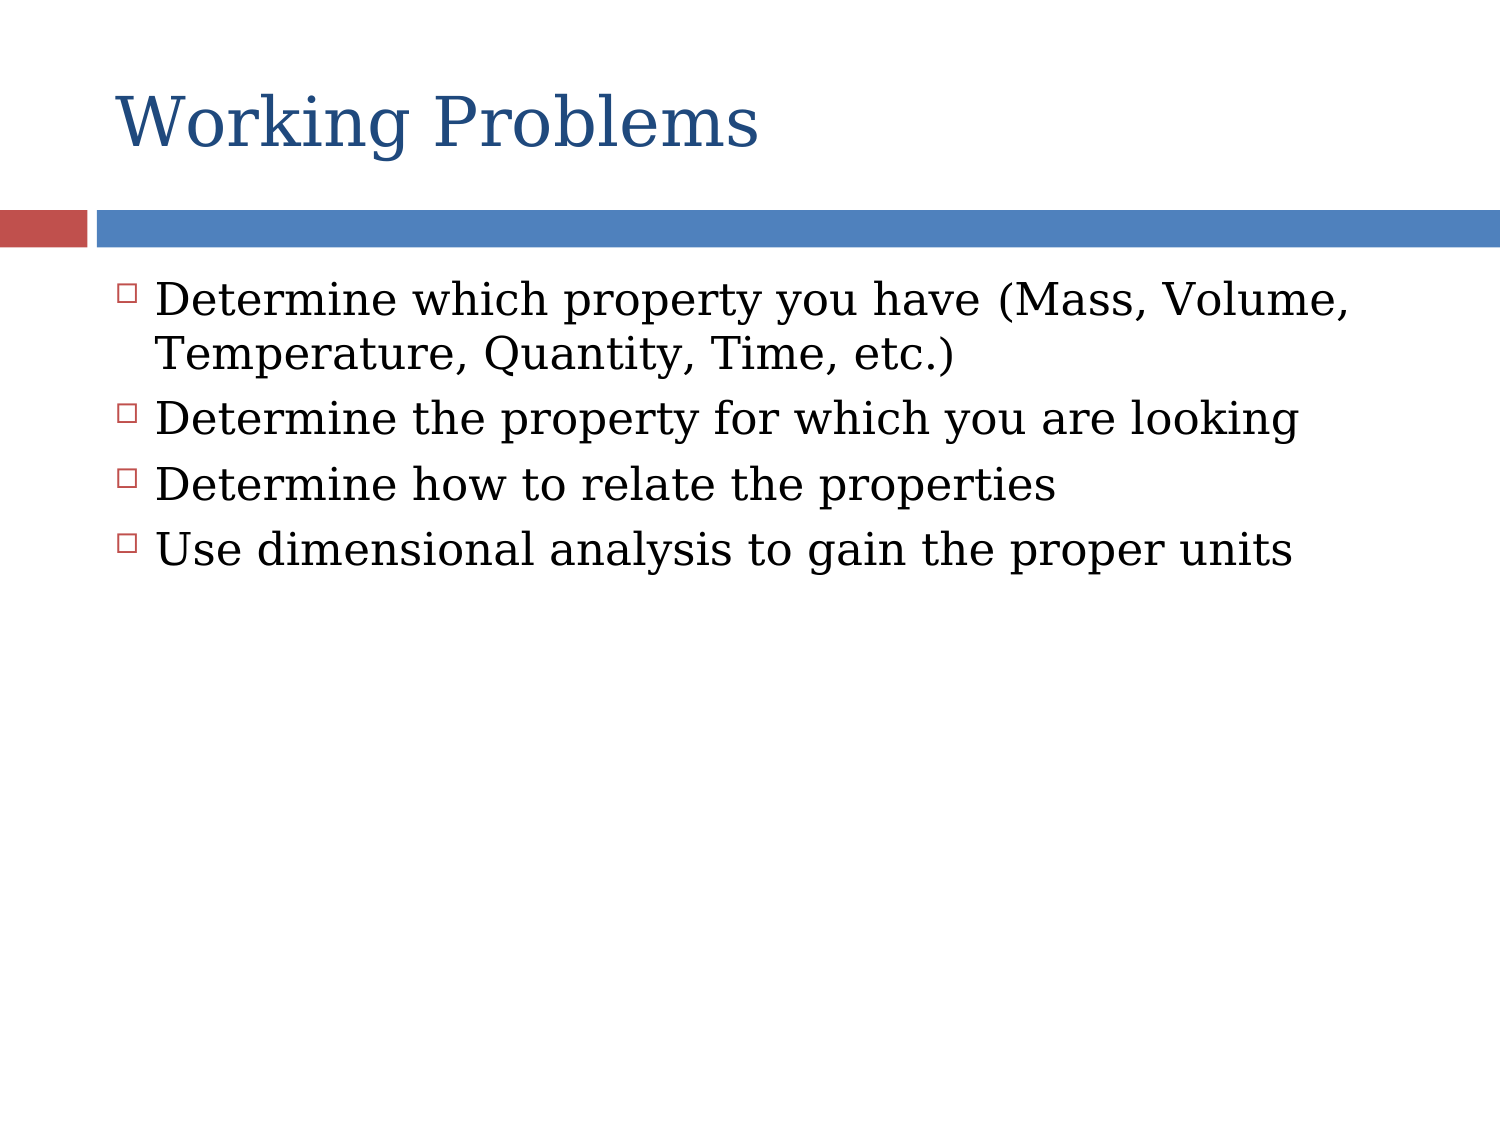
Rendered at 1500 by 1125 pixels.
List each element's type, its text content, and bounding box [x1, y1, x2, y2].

list Determine which property you have (Mass, Volume, Temperature, Quantity, Time, etc.) Determine the property for which you are looking Determine how to relate the properties Use dimensional analysis to gain the proper units [100, 262, 1438, 1000]
title Working Problems [100, 37, 1438, 200]
